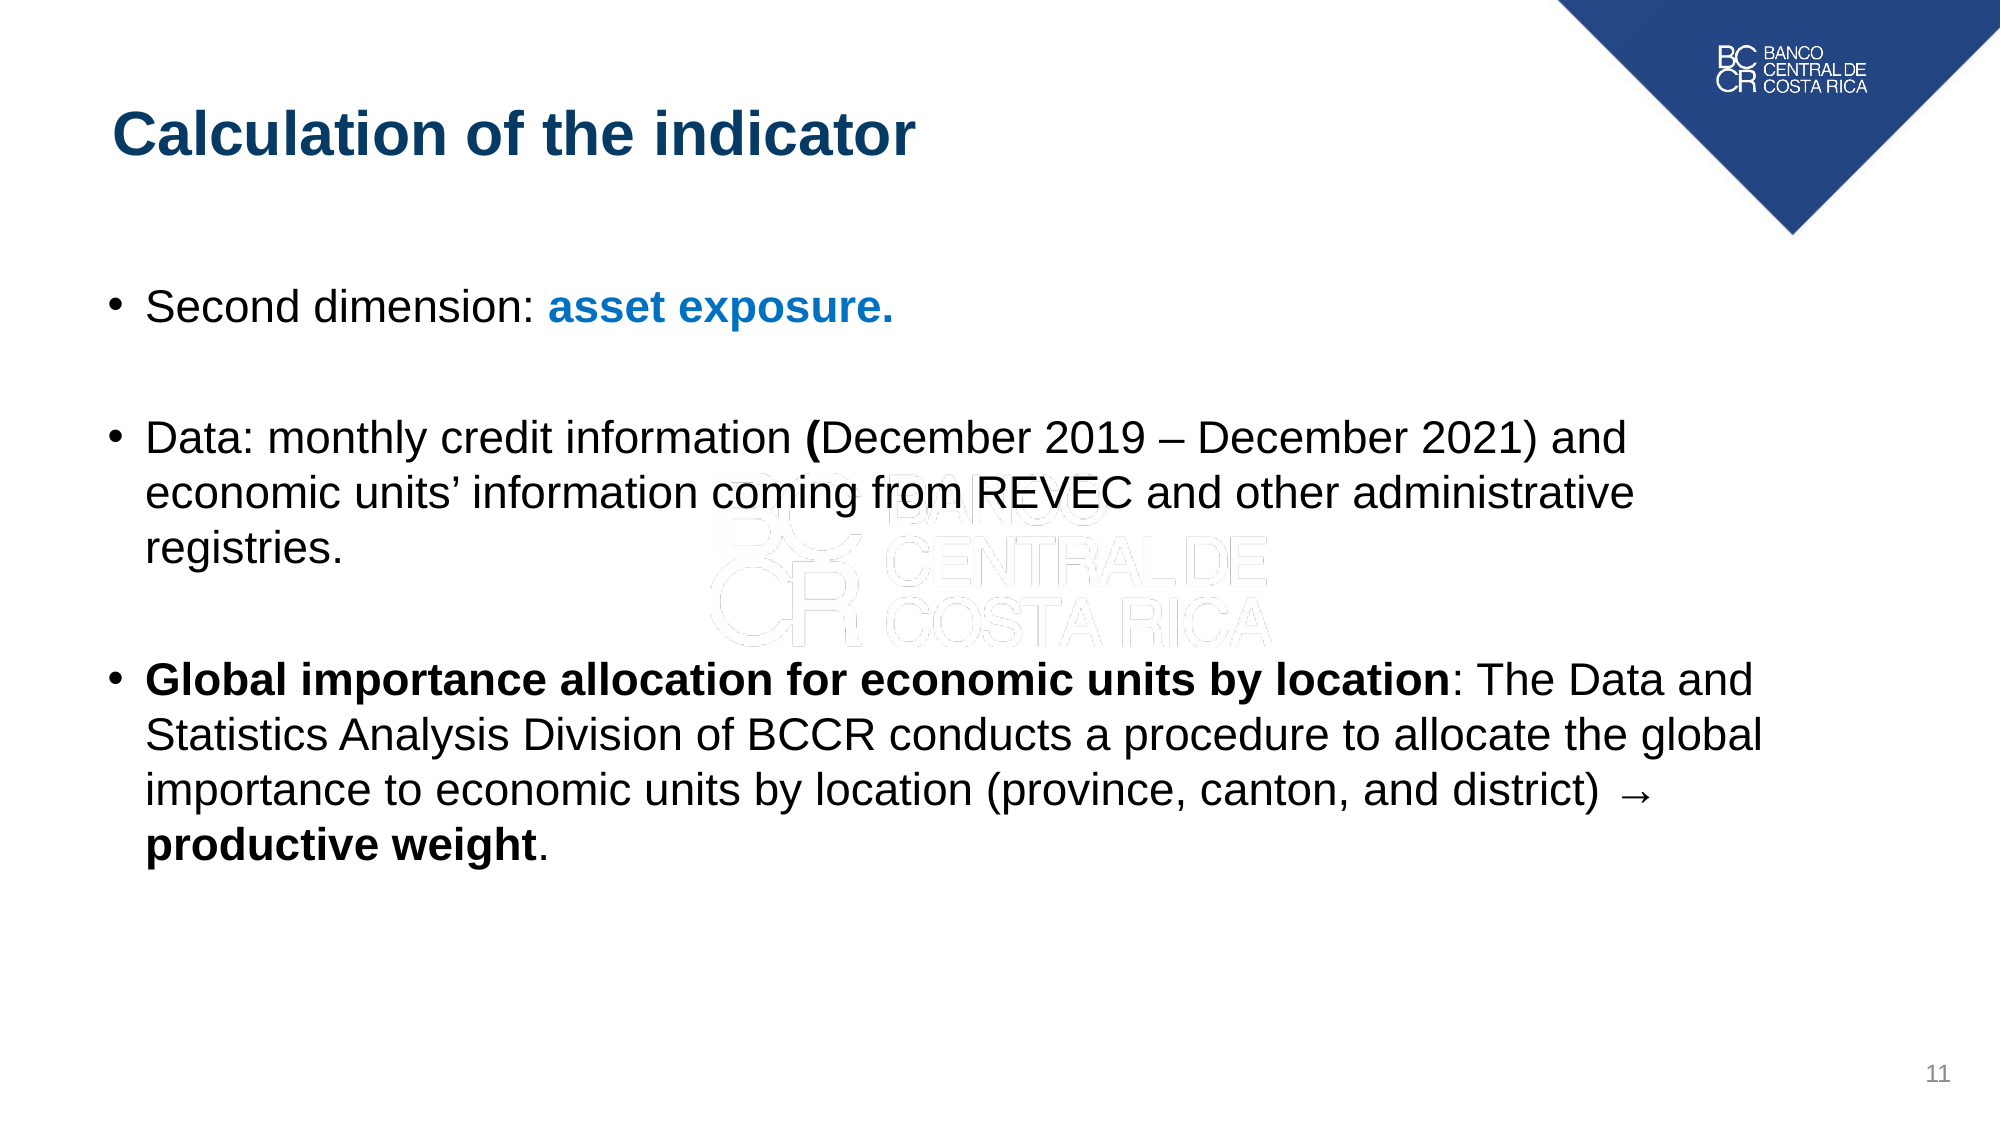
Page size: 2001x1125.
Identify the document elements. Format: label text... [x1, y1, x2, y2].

text_box Calculation of the indicator [97, 85, 933, 176]
list Second dimension: asset exposure. Data: monthly credit information (December 2019 – December 2021) and economic units’ information coming from REVEC and other administrative registries. Global importance allocation for economic units by location: The Data and Statistics Analysis Division of BCCR conducts a procedure to allocate the global importance to economic units by location (province, canton, and district) → productive weight. [92, 268, 1841, 1054]
picture [0, 0, 2000, 1125]
slide_number 11 [1516, 1042, 1967, 1103]
